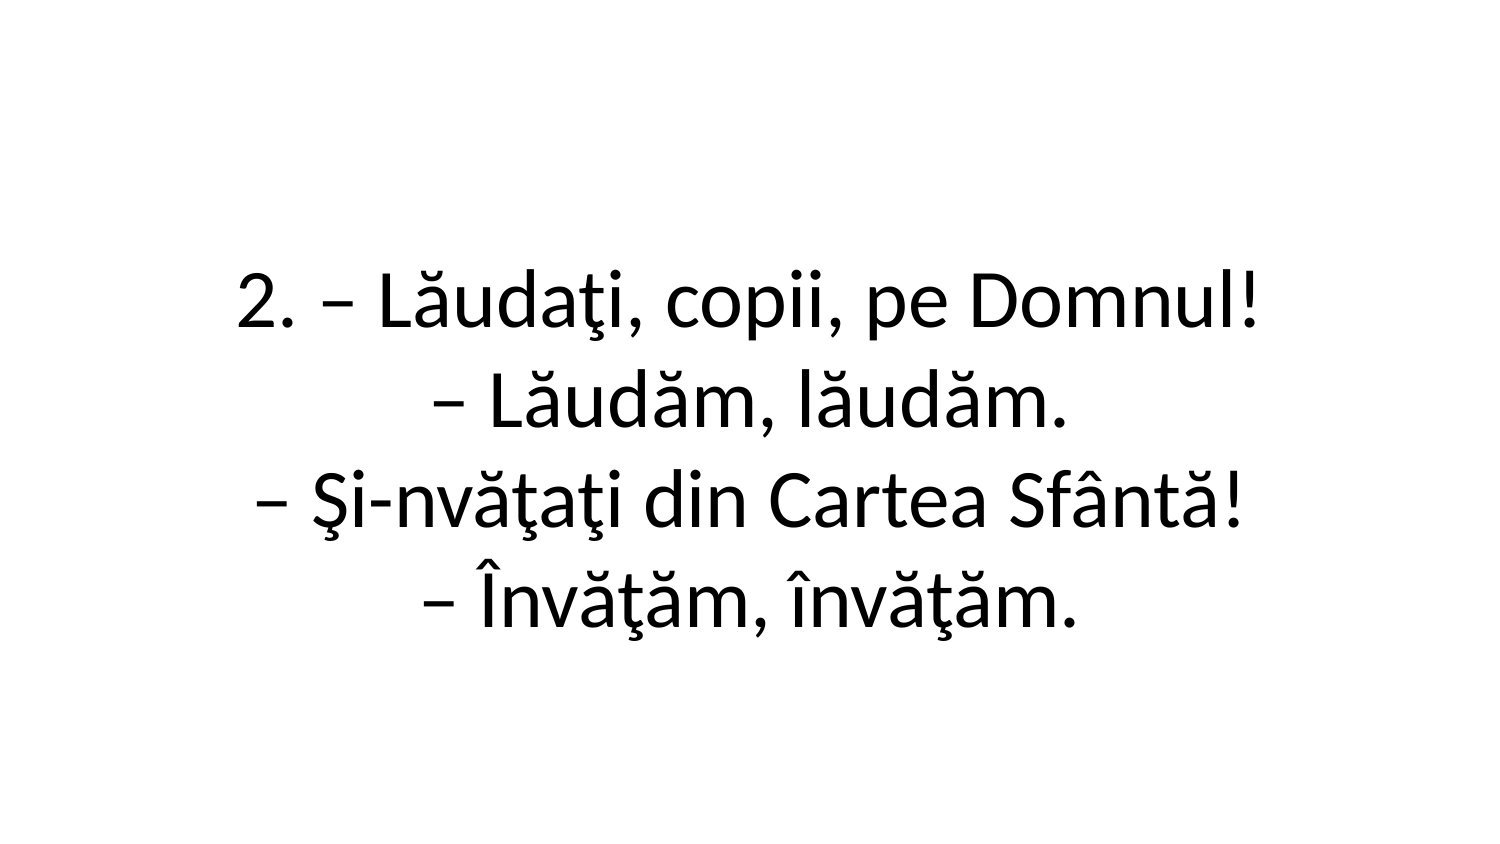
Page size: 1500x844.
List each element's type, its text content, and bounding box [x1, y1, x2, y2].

text_box 2. – Lăudaţi, copii, pe Domnul! – Lăudăm, lăudăm. – Şi-nvăţaţi din Cartea Sfântă! – Învăţăm, învăţăm. [220, 192, 1280, 652]
